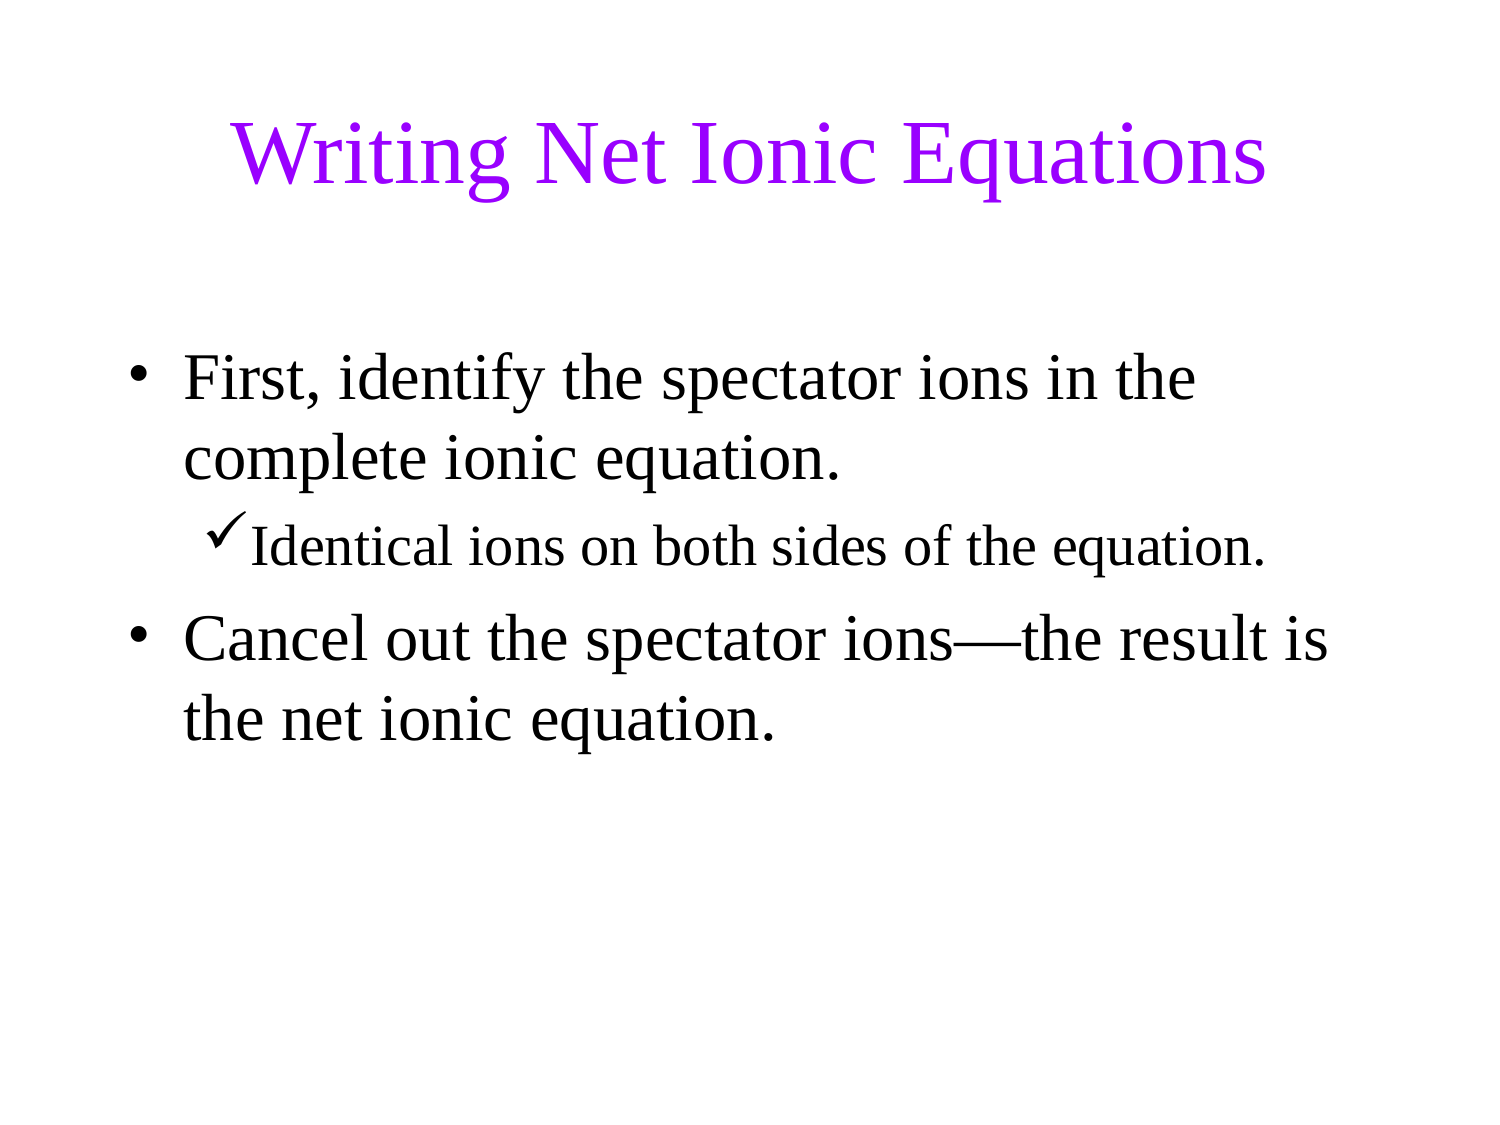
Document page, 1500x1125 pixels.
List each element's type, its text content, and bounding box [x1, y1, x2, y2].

text_box First, identify the spectator ions in the complete ionic equation. Identical ions on both sides of the equation. Cancel out the spectator ions—the result is the net ionic equation. [112, 324, 1388, 1000]
text_box Writing Net Ionic Equations [112, 52, 1388, 241]
